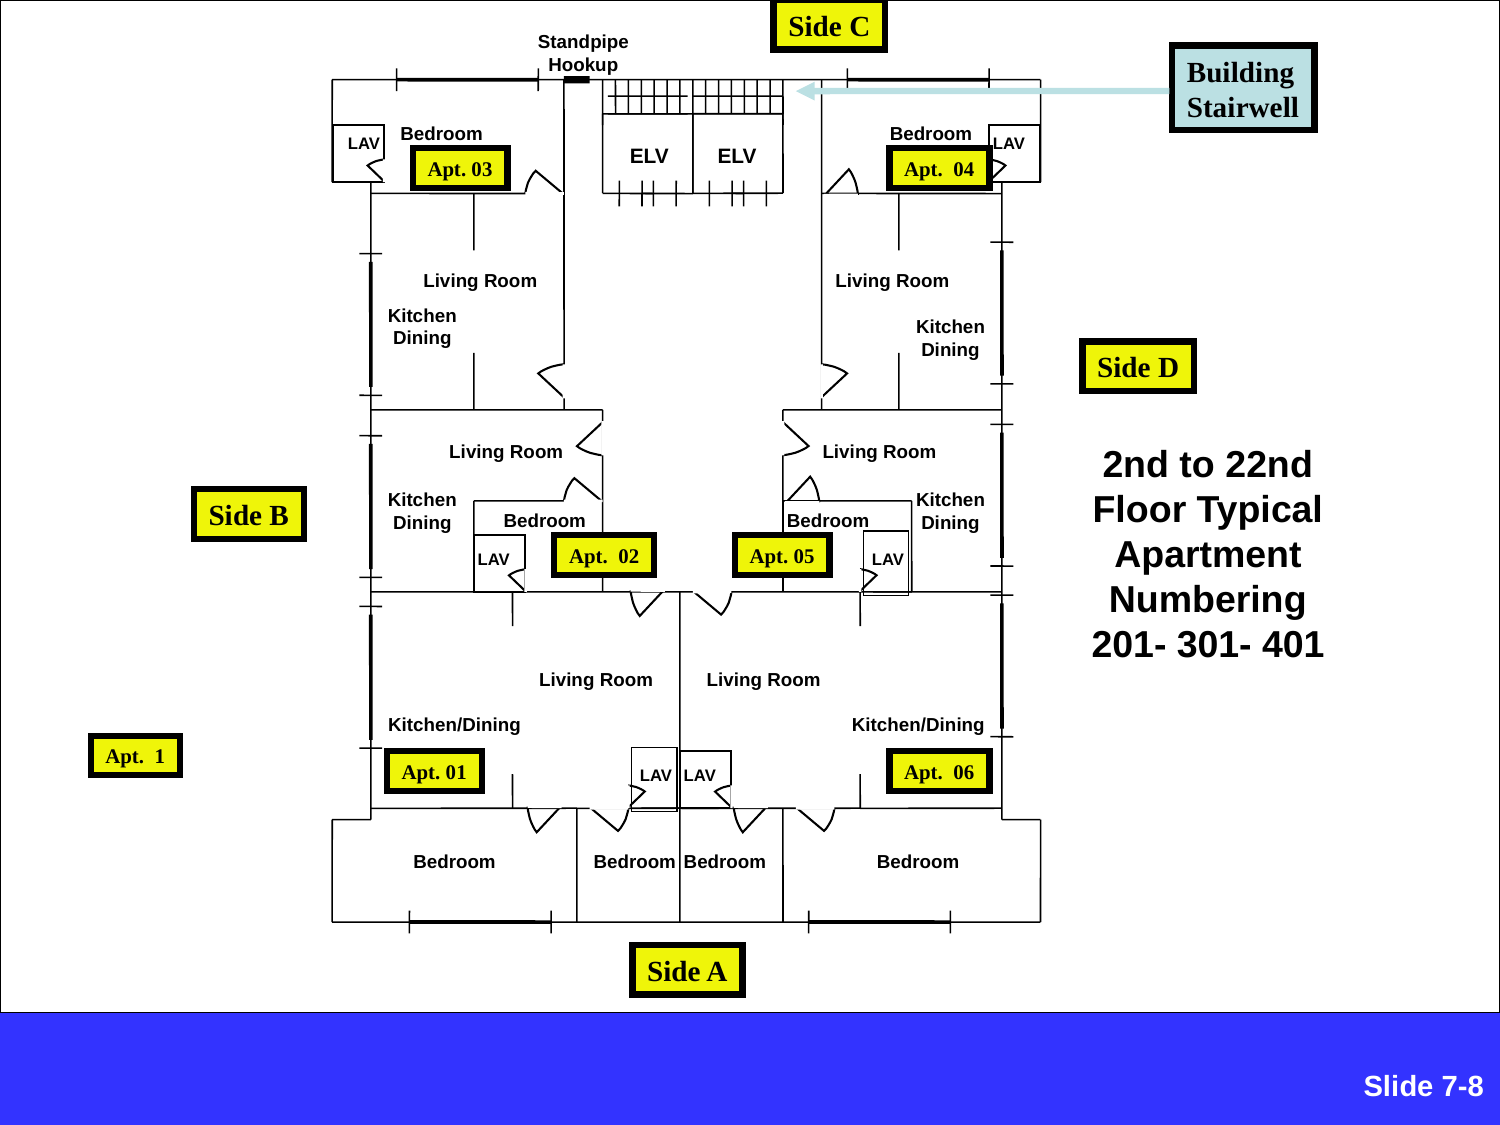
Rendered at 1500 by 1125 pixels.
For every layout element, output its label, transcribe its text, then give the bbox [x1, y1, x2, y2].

slide_number Slide 7-150 [1148, 1059, 1500, 1125]
text_box [0, 0, 1500, 1013]
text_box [87, 0, 1363, 1002]
